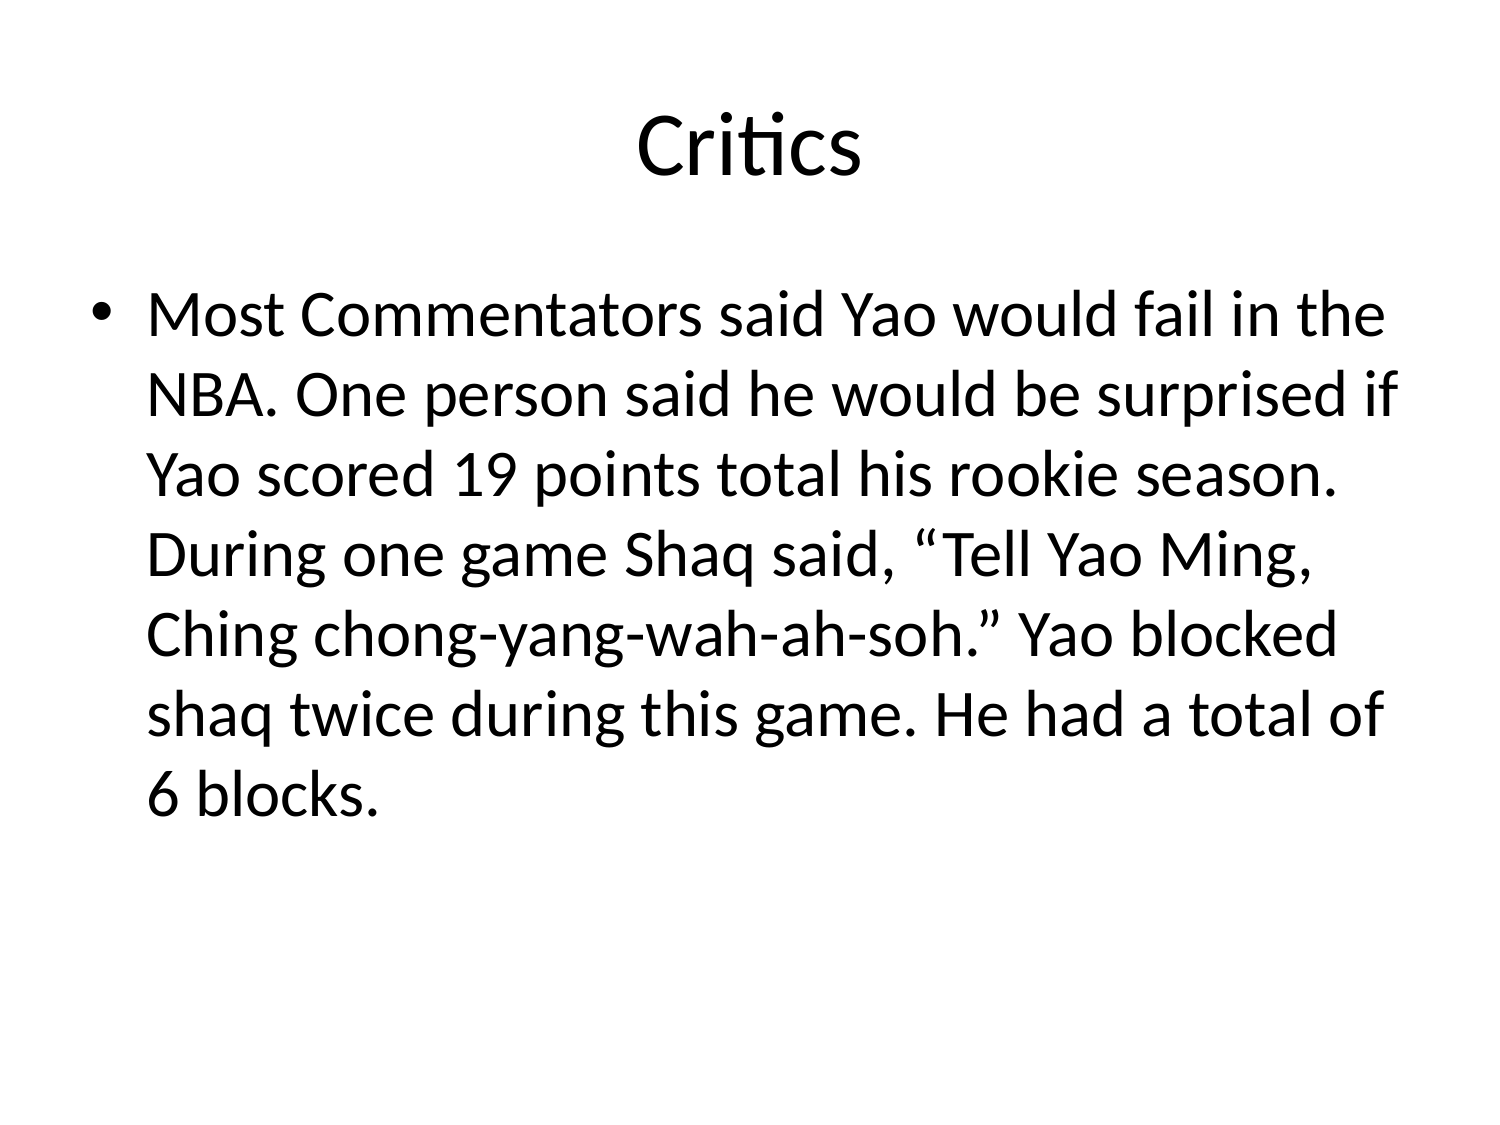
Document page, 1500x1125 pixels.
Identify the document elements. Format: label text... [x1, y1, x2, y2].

list Most Commentators said Yao would fail in the NBA. One person said he would be surprised if Yao scored 19 points total his rookie season. During one game Shaq said, “Tell Yao Ming, Ching chong-yang-wah-ah-soh.” Yao blocked shaq twice during this game. He had a total of 6 blocks. [75, 262, 1425, 1005]
title Critics [75, 45, 1425, 233]
